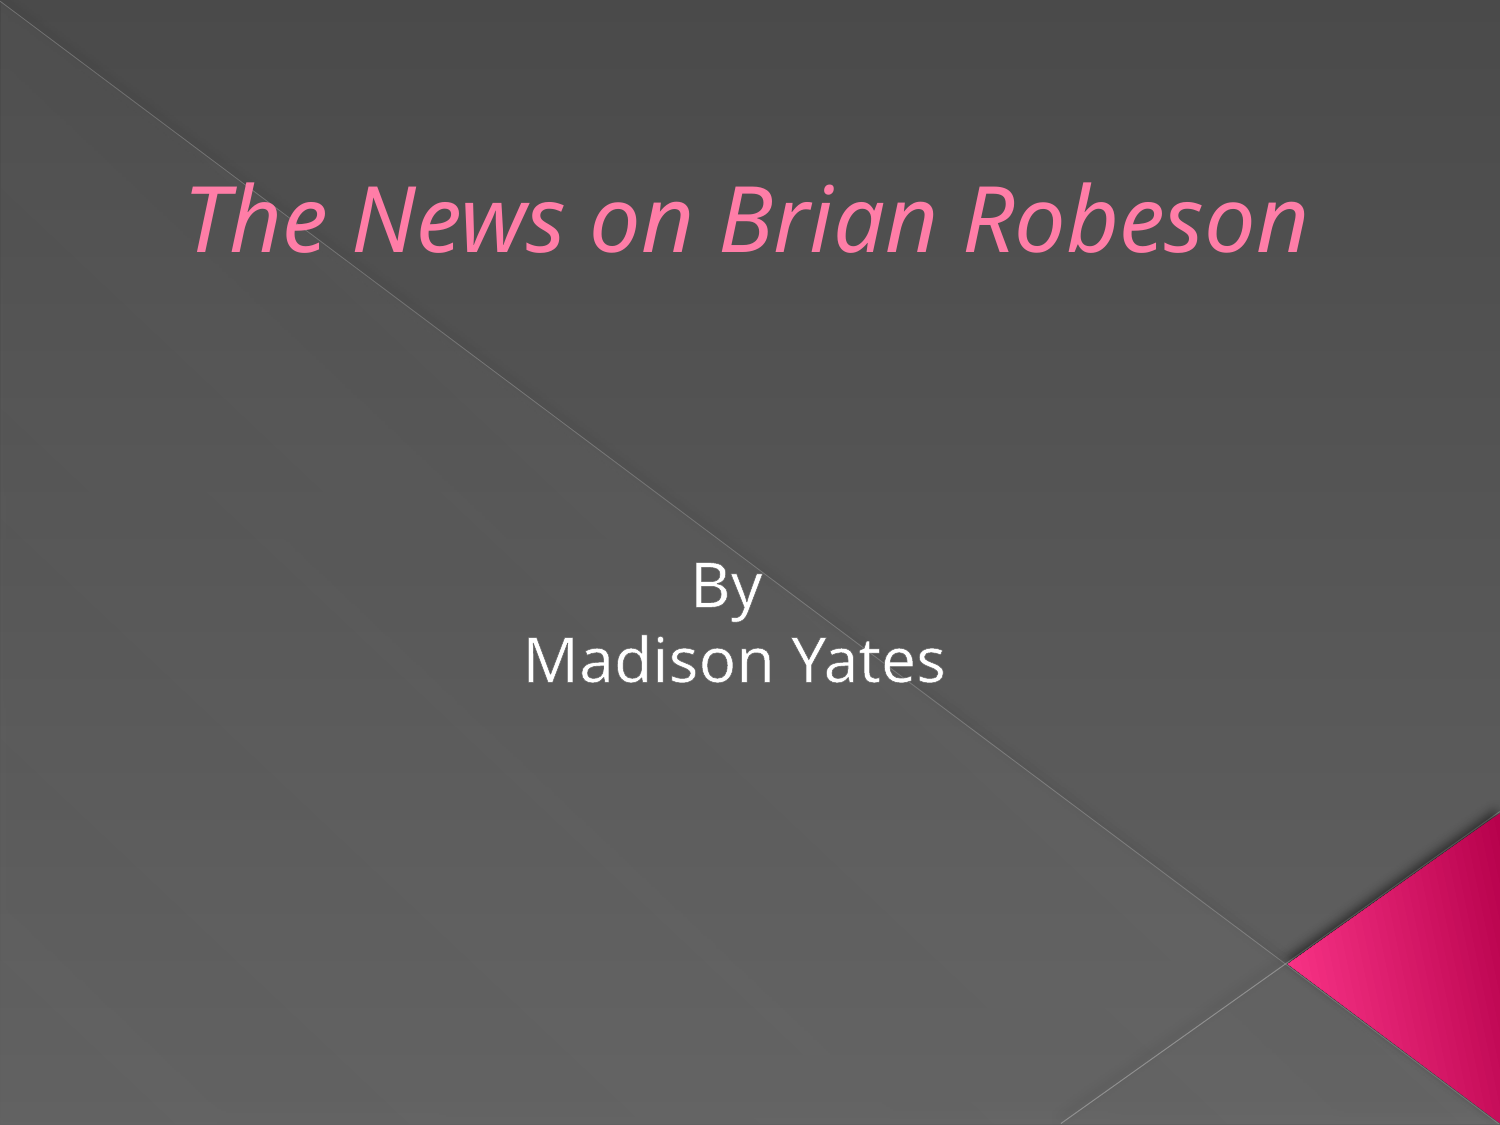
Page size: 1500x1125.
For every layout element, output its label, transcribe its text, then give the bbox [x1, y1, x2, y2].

subtitle By Madison Yates [212, 537, 1263, 825]
title The News on Brian Robeson [50, 37, 1325, 279]
